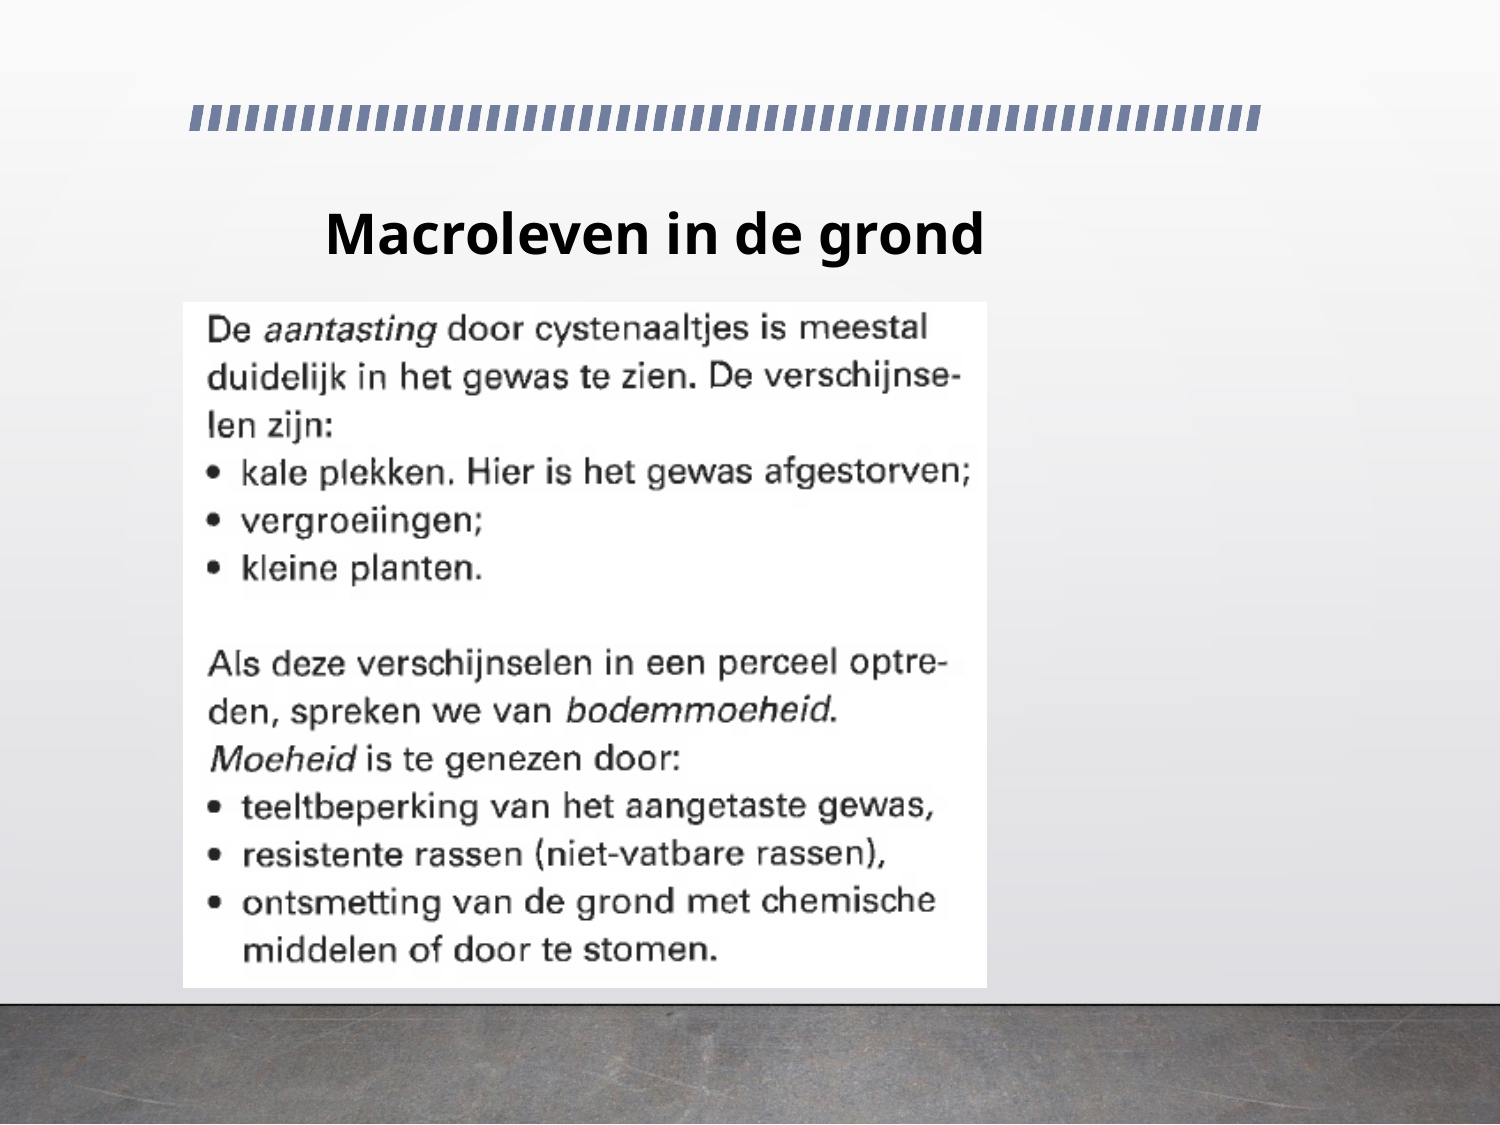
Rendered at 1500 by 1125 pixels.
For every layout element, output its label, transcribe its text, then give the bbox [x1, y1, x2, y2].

picture [0, 1004, 1500, 1124]
picture [182, 302, 987, 988]
title Macroleven in de grond [112, 125, 1199, 268]
